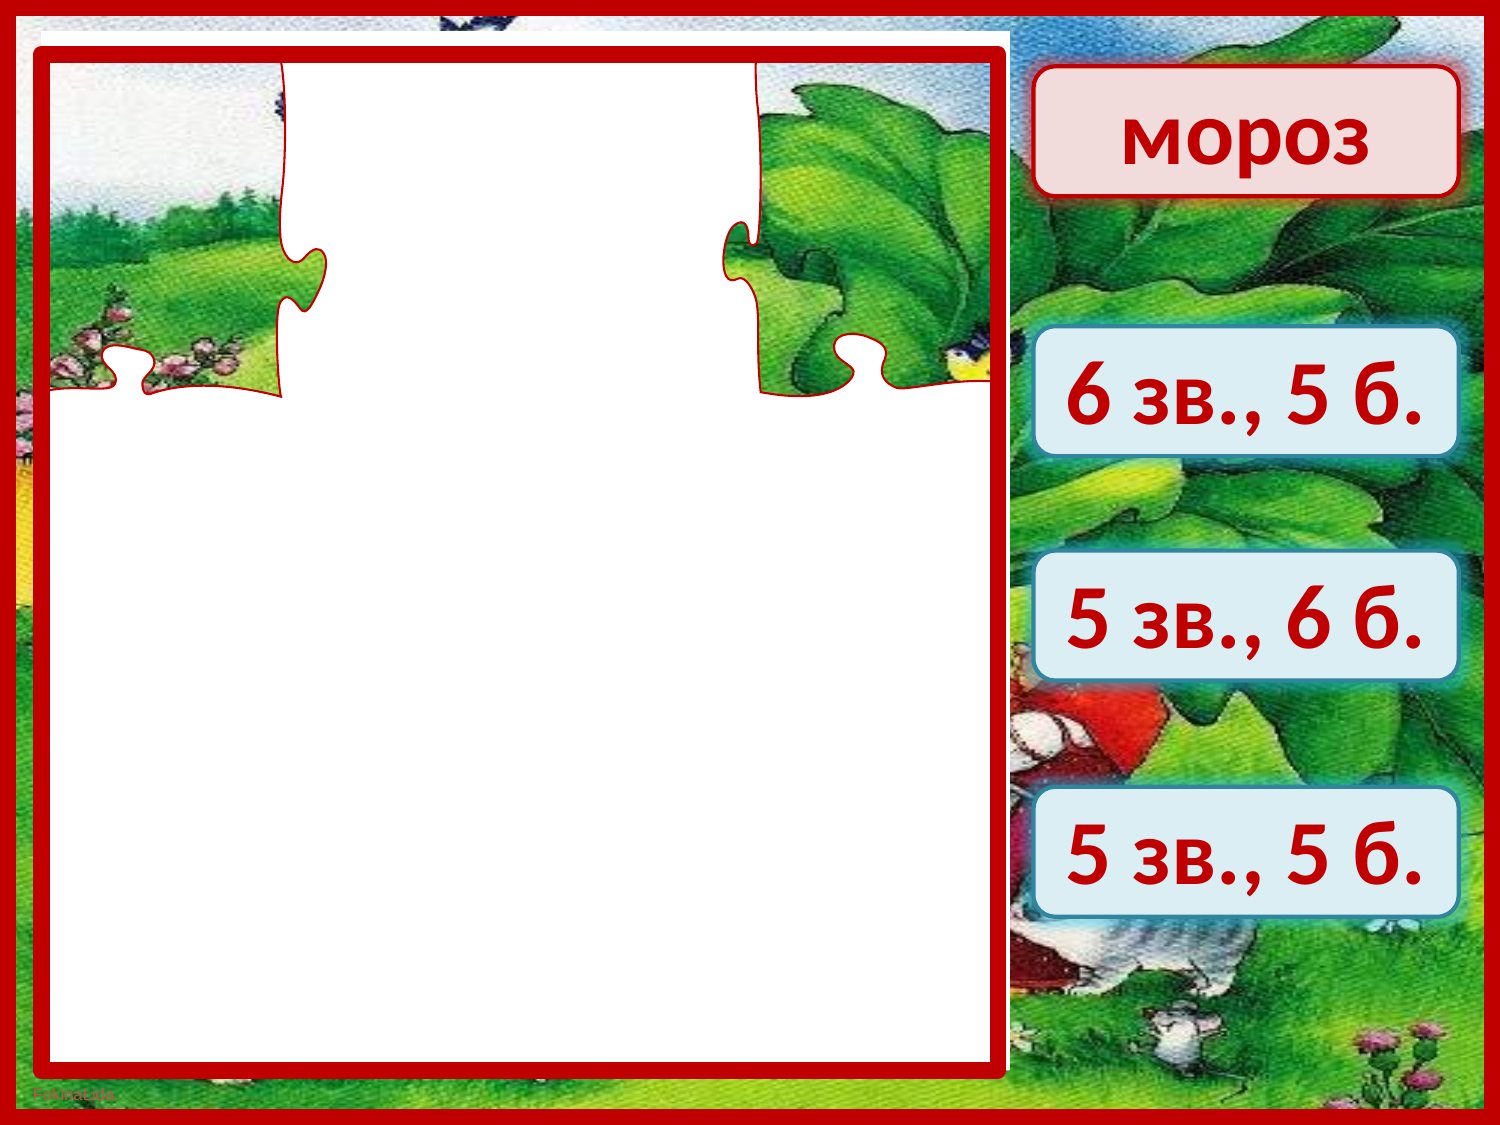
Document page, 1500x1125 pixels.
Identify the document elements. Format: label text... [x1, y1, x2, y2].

text_box [39, 29, 1012, 1072]
text_box мороз [1031, 64, 1461, 199]
text_box 5 зв., 5 б. [1031, 784, 1461, 919]
text_box 5 зв., 6 б. [1031, 548, 1461, 683]
text_box 6 зв., 5 б. [1031, 324, 1461, 459]
text_box [39, 52, 1000, 1072]
picture [16, 16, 1484, 1109]
